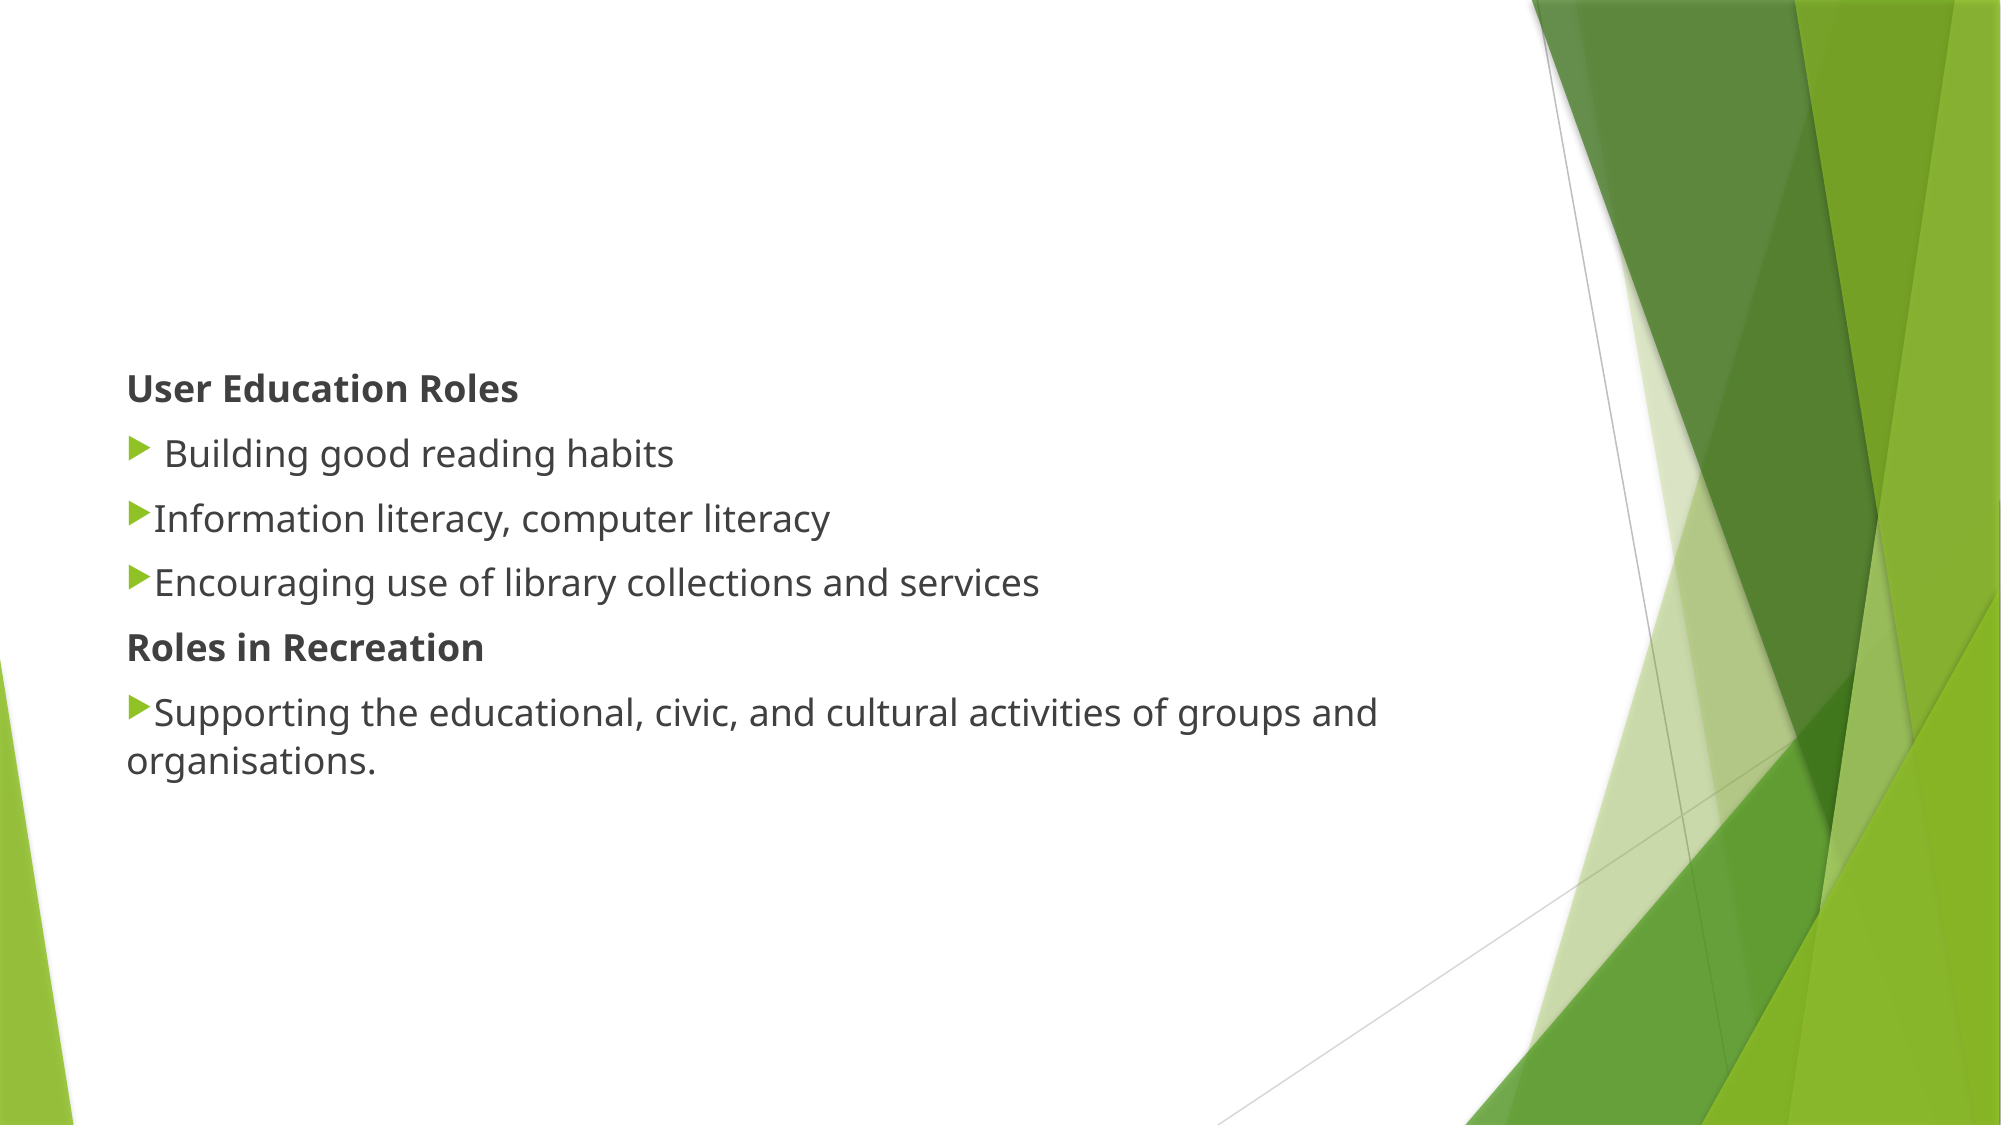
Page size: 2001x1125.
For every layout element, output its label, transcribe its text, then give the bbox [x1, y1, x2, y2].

list User Education Roles Building good reading habits Information literacy, computer literacy Encouraging use of library collections and services Roles in Recreation Supporting the educational, civic, and cultural activities of groups and organisations. [111, 354, 1522, 992]
